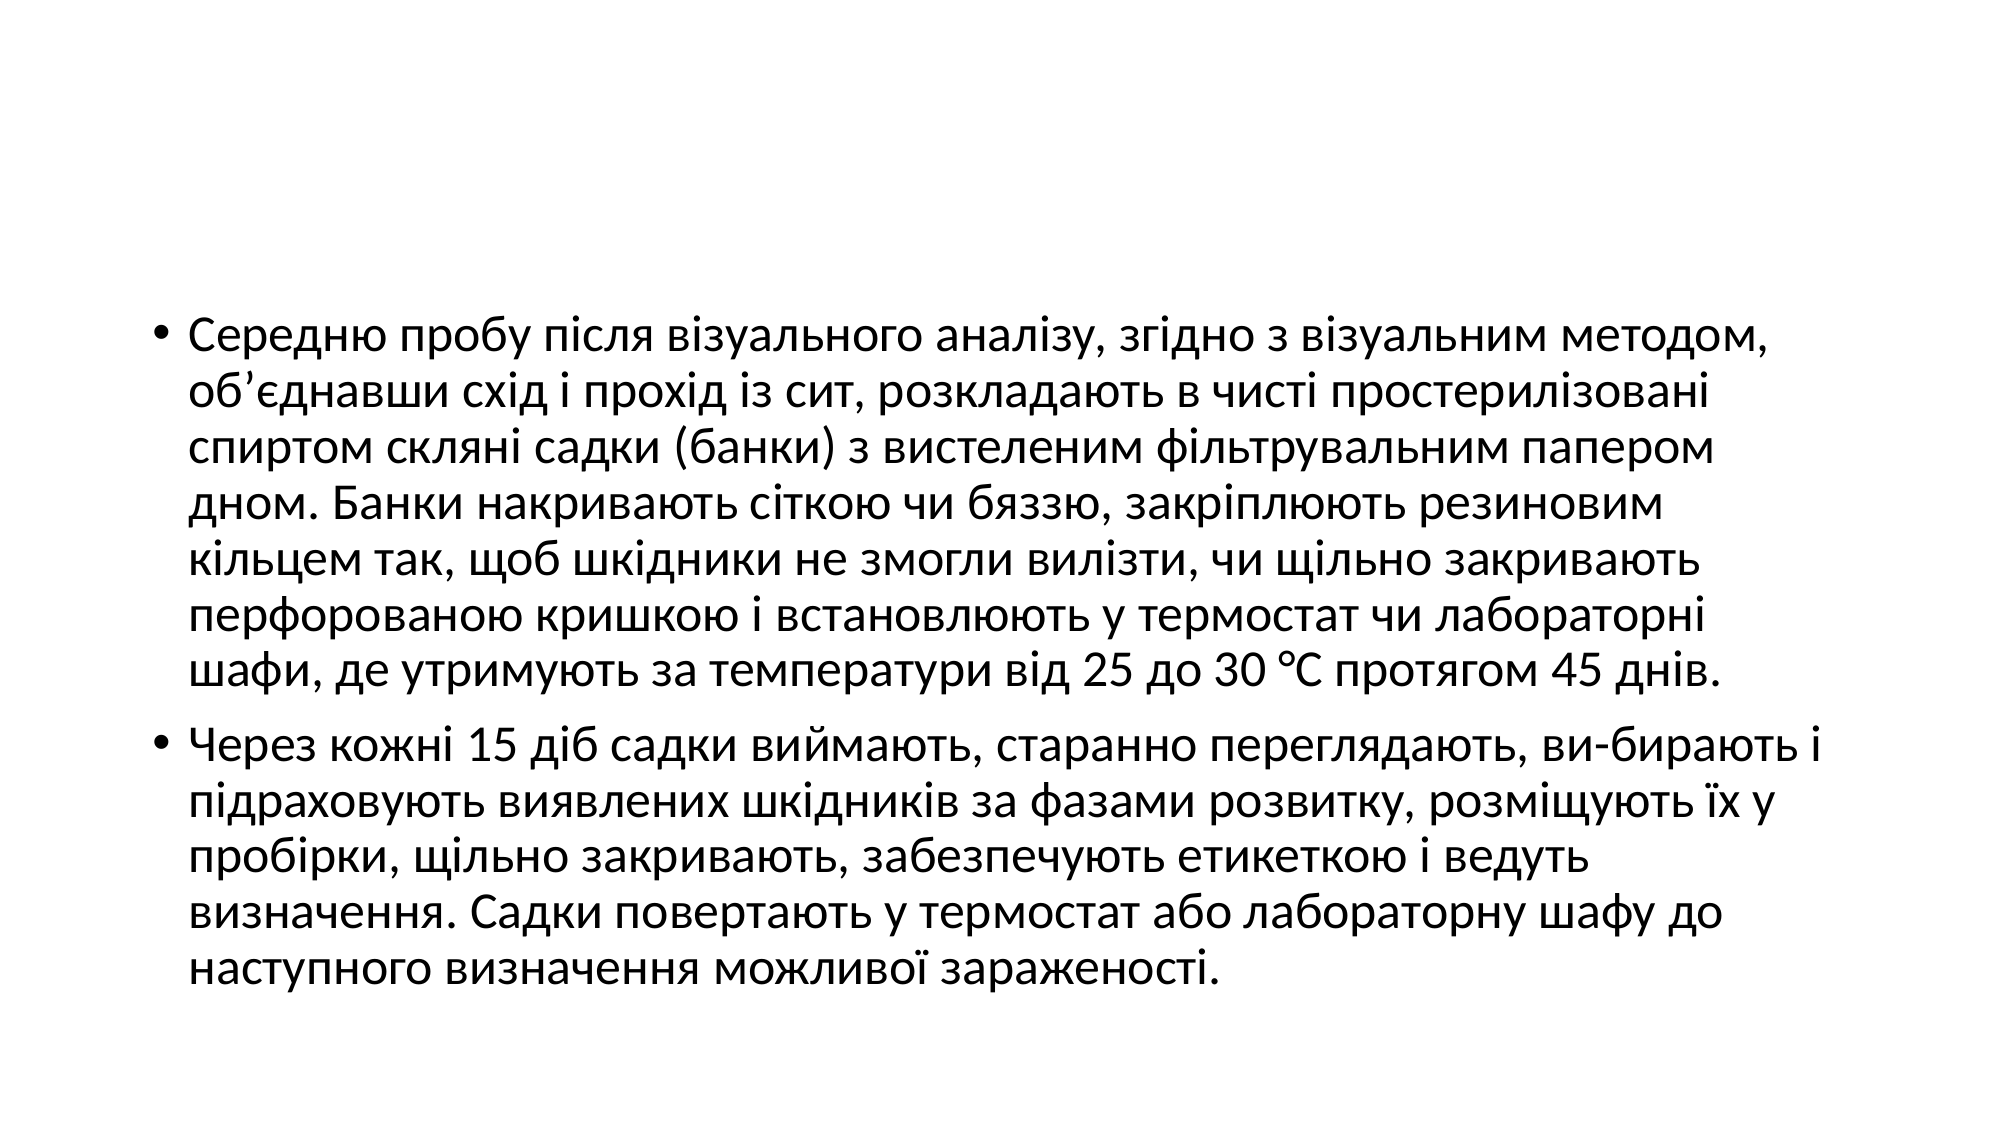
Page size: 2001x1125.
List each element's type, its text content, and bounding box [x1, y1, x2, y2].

list Середню пробу після візуального аналізу, згідно з візуальним методом, об’єднавши схід і прохід із сит, розкладають в чисті простерилізовані спиртом скляні садки (банки) з вистеленим фільтрувальним папером дном. Банки накривають сіткою чи бяззю, закріплюють резиновим кільцем так, щоб шкідники не змогли вилізти, чи щільно закривають перфорованою кришкою і встановлюють у термостат чи лабораторні шафи, де утримують за температури від 25 до 30 °С протягом 45 днів. Через кожні 15 діб садки виймають, старанно переглядають, ви-бирають і підраховують виявлених шкідників за фазами розвитку, розміщують їх у пробірки, щільно закривають, забезпечують етикеткою і ведуть визначення. Садки повертають у термостат або лабораторну шафу до наступного визначення можливої зараженості. [137, 299, 1863, 1014]
